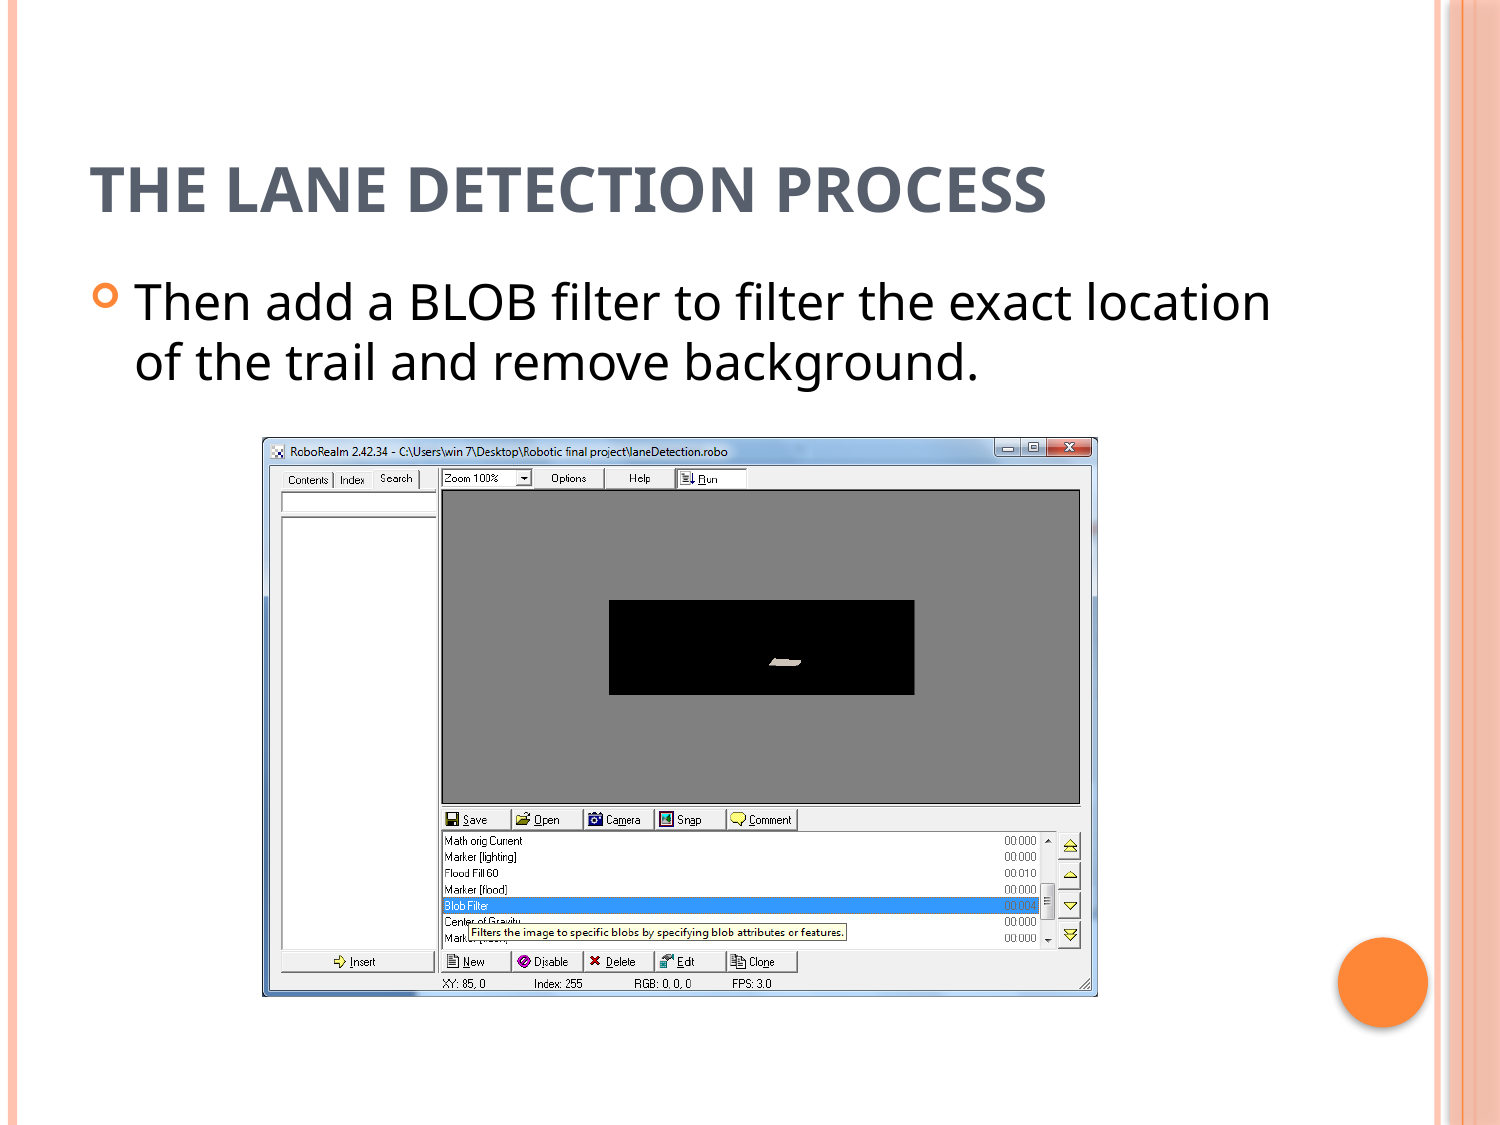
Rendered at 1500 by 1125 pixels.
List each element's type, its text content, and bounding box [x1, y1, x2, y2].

title The Lane Detection Process [75, 45, 1300, 233]
picture [261, 436, 1099, 998]
list Then add a BLOB filter to filter the exact location of the trail and remove background. [75, 262, 1300, 1062]
